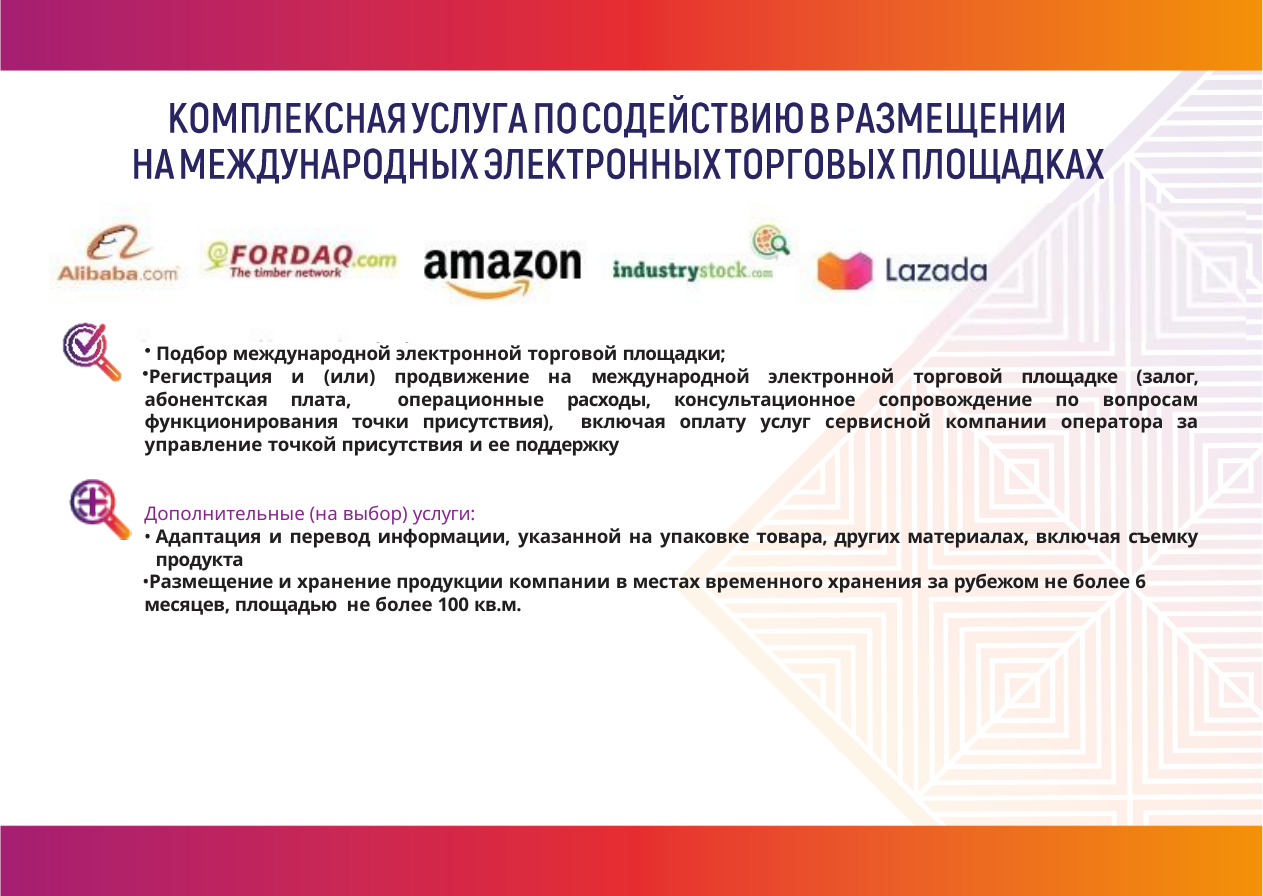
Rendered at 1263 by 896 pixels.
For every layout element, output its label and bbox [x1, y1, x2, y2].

picture [68, 478, 132, 540]
text_box [0, 194, 1246, 398]
text_box [0, 0, 1263, 896]
